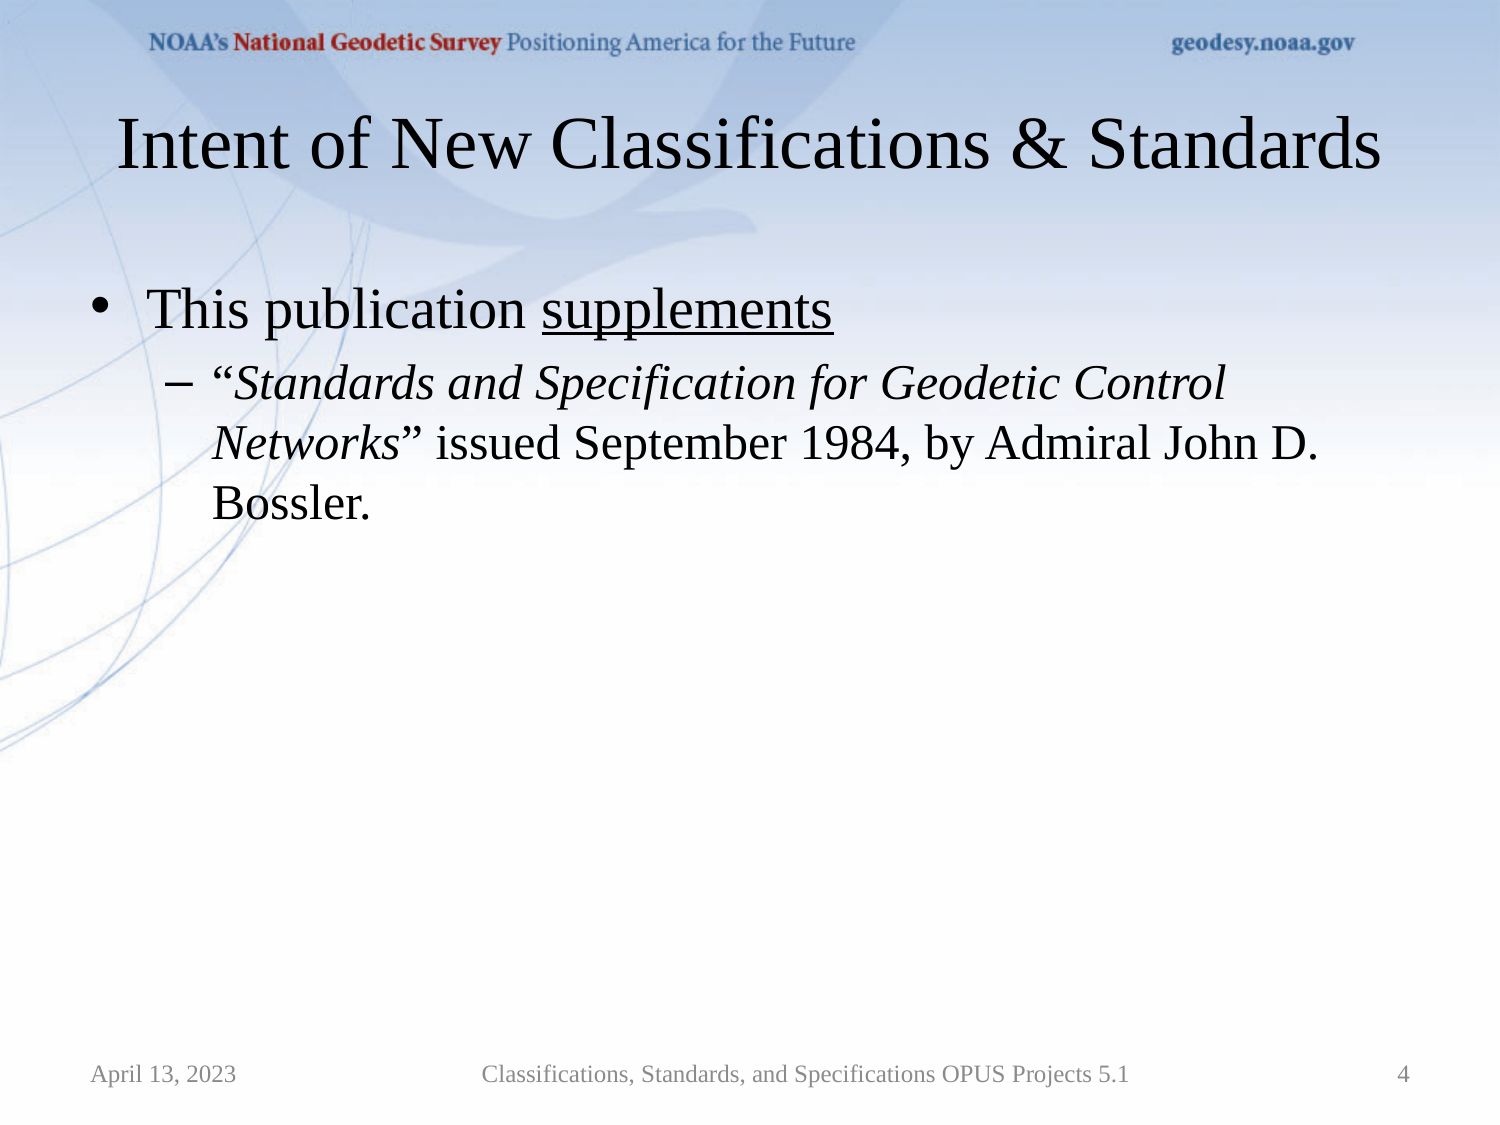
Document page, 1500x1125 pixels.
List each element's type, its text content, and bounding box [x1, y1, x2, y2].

footer Classifications, Standards, and Specifications OPUS Projects 5.1 [345, 1042, 1267, 1103]
list This publication supplements “Standards and Specification for Geodetic Control Networks” issued September 1984, by Admiral John D. Bossler. [75, 262, 1425, 1005]
picture [0, 0, 1500, 1125]
title Intent of New Classifications & Standards [75, 45, 1425, 233]
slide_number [75, 1042, 286, 1103]
slide_number 4 [1307, 1042, 1425, 1103]
